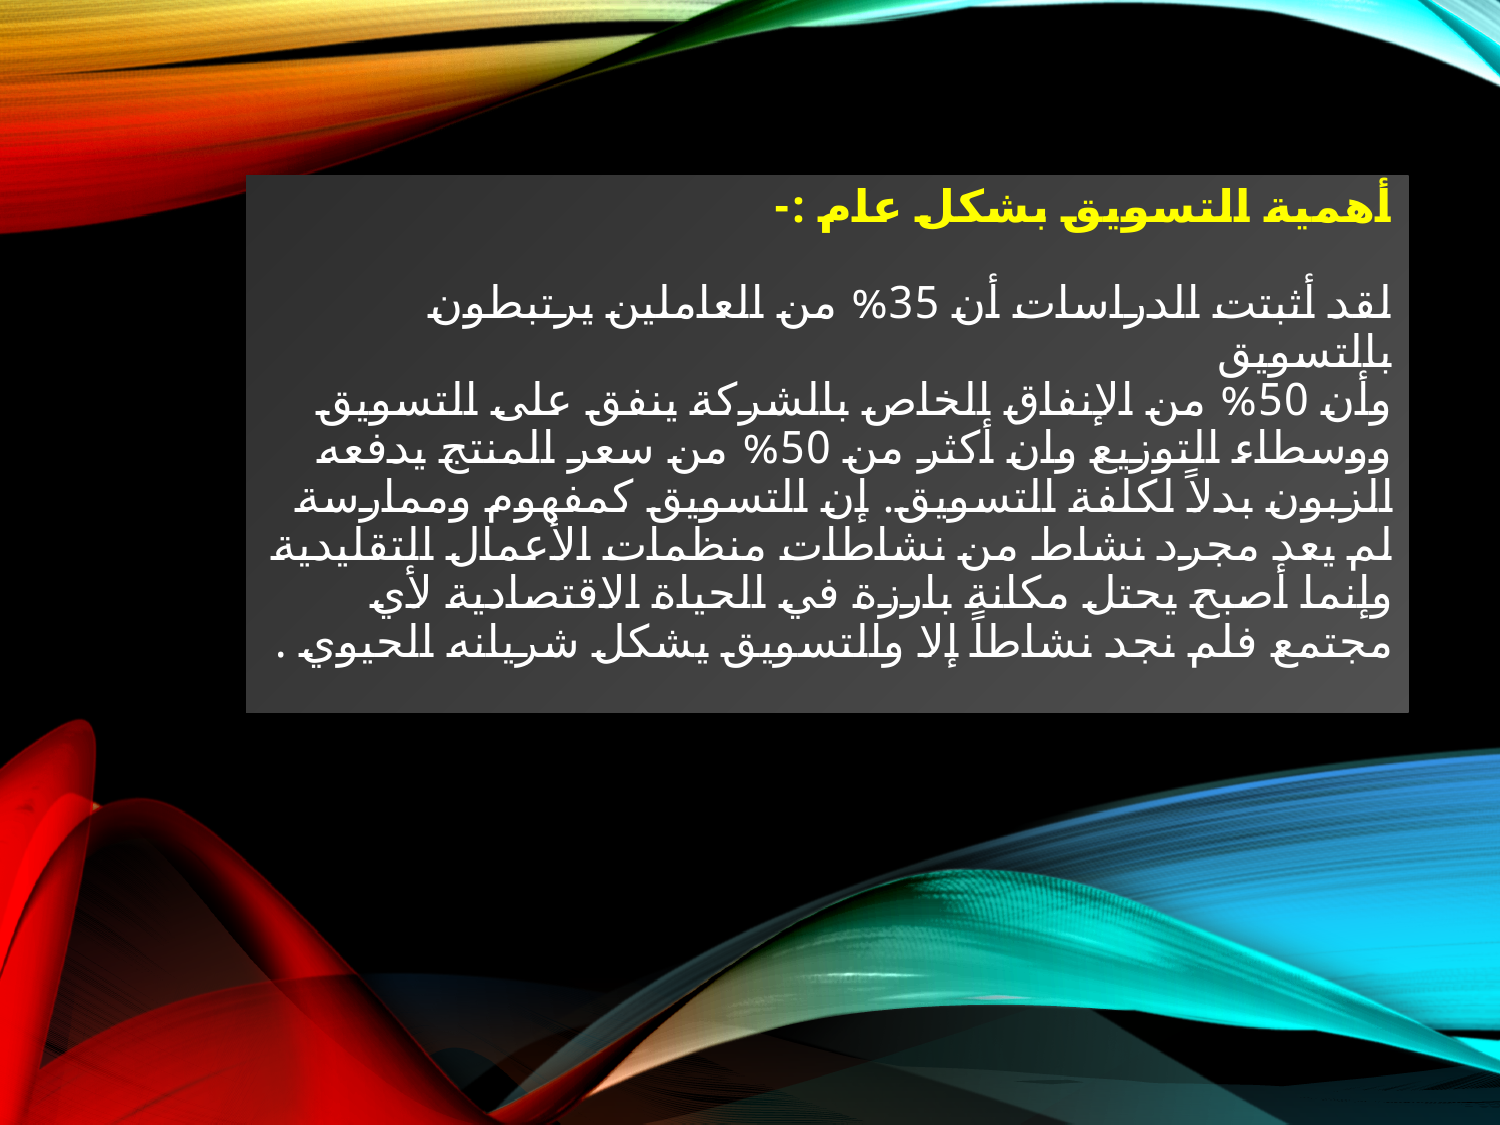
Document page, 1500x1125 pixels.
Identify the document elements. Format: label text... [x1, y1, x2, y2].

title أهمية التسويق بشكل عام :- لقد أثبتت الدراسات أن 35% من العاملين يرتبطون بالتسويق وأن 50% من الإنفاق الخاص بالشركة ينفق على التسويق ووسطاء التوزيع وان أكثر من 50% من سعر المنتج يدفعه الزبون بدلاً لكلفة التسويق. إن التسويق كمفهوم وممارسة لم يعد مجرد نشاط من نشاطات منظمات الأعمال التقليدية وإنما أصبح يحتل مكانة بارزة في الحياة الاقتصادية لأي مجتمع فلم نجد نشاطاً إلا والتسويق يشكل شريانه الحيوي . [246, 175, 1409, 713]
picture [0, 0, 1500, 237]
picture [0, 717, 1500, 1125]
